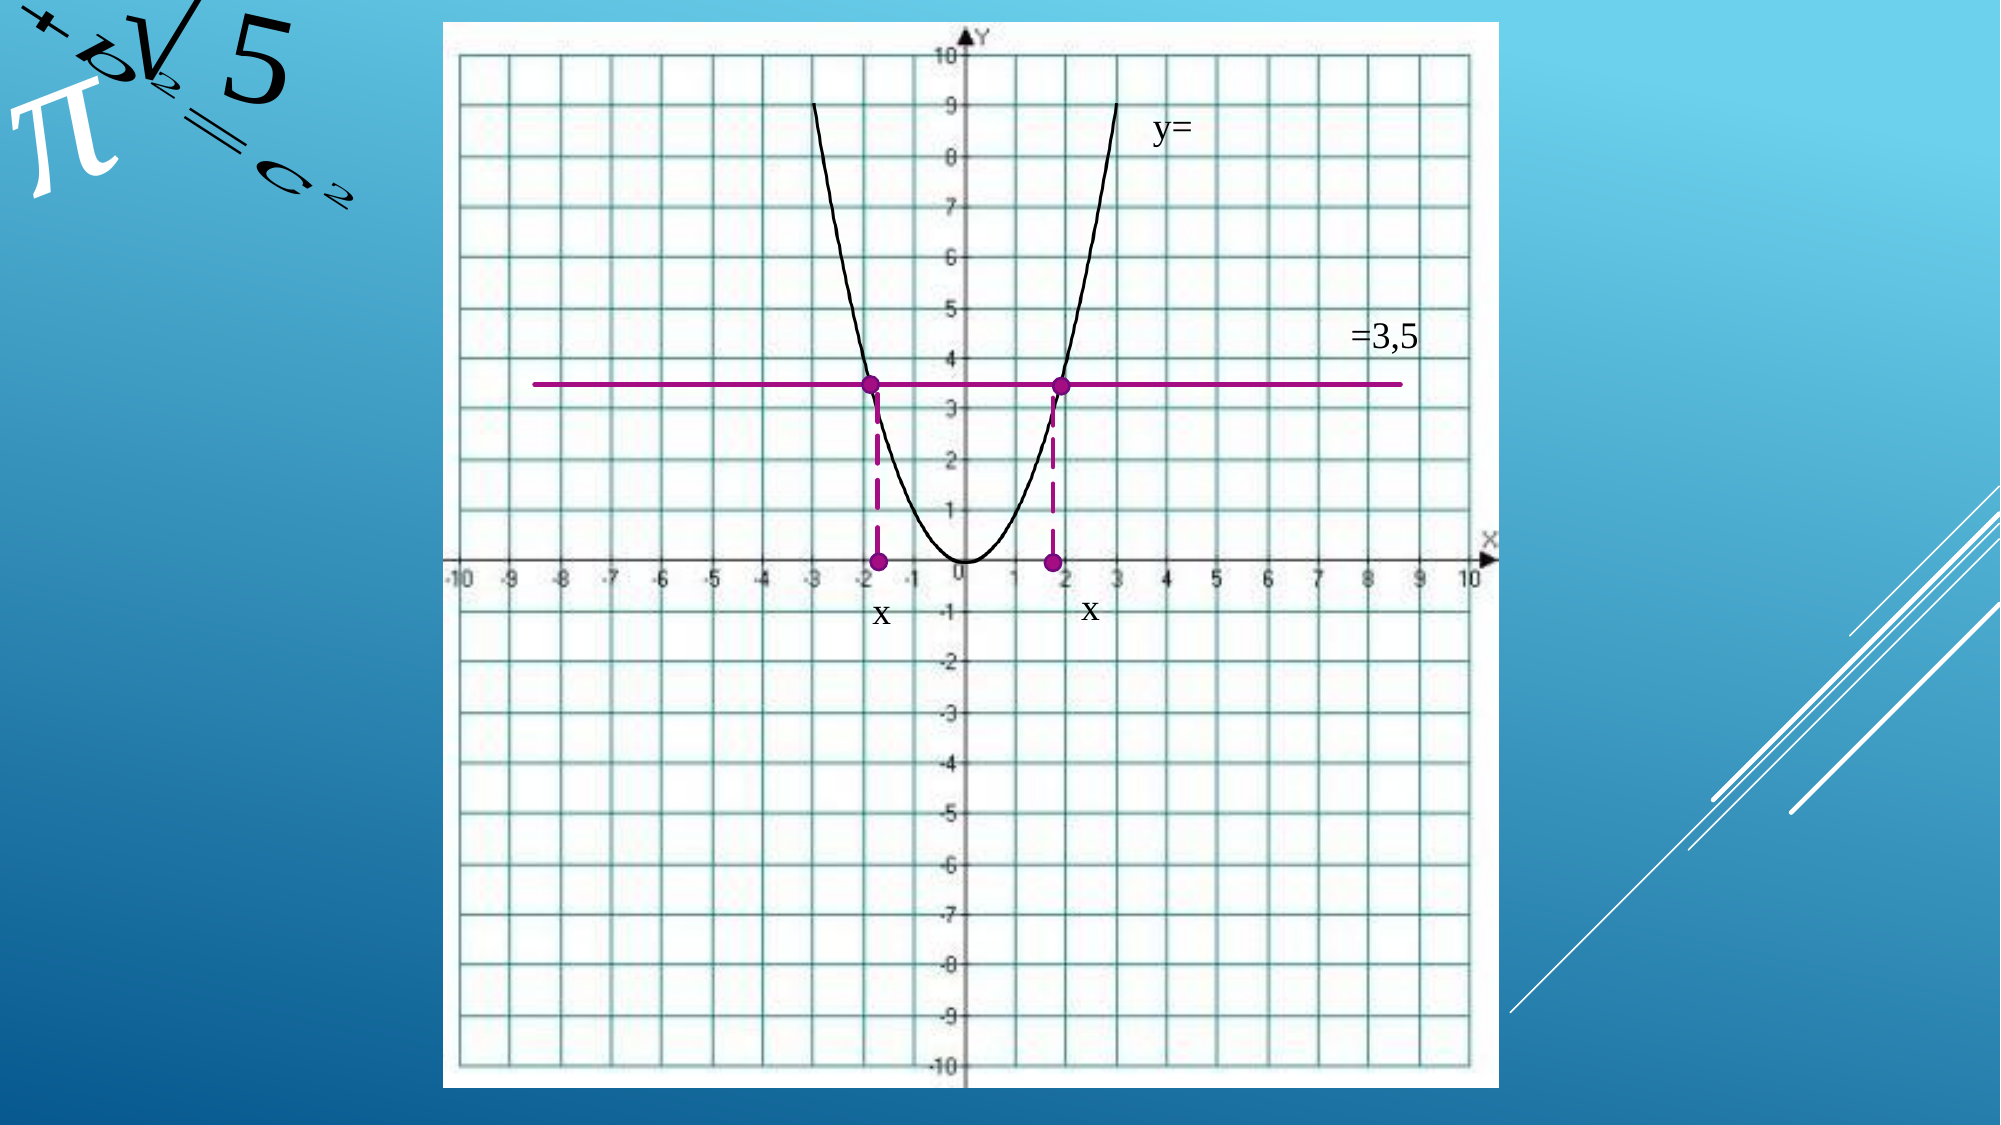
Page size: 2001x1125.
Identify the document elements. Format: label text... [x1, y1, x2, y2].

text_box π [0, 0, 126, 249]
picture [442, 22, 1499, 1088]
